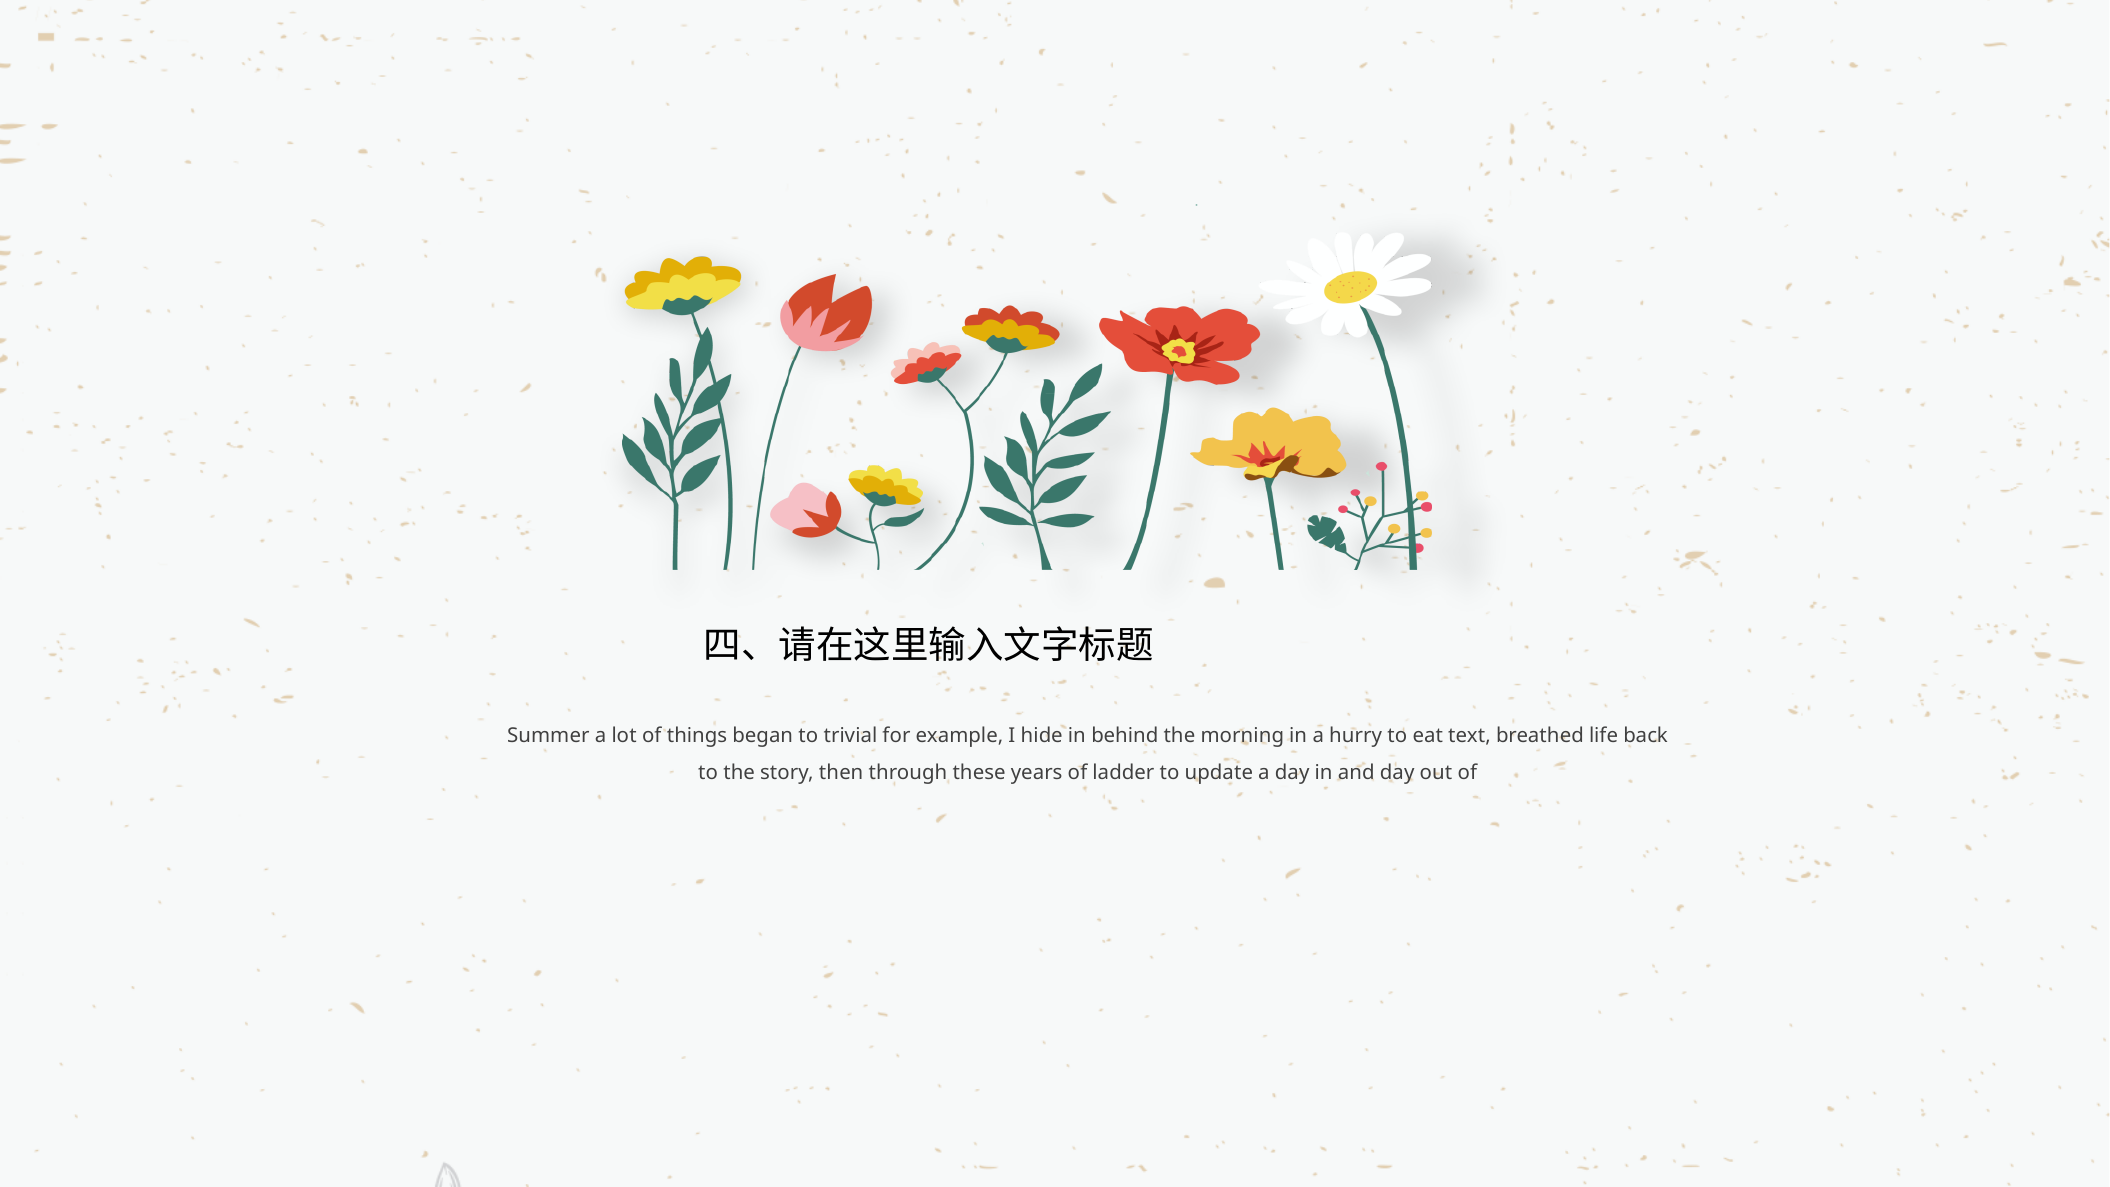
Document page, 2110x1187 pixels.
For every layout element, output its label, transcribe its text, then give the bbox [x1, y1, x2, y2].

text_box 四、请在这里输入文字标题 [689, 613, 1487, 674]
picture [0, 0, 2110, 1187]
text_box Summer a lot of things began to trivial for example, I hide in behind the morning in a hurry to eat text, breathed life back to the story, then through these years of ladder to update a day in and day out of [482, 702, 1694, 791]
